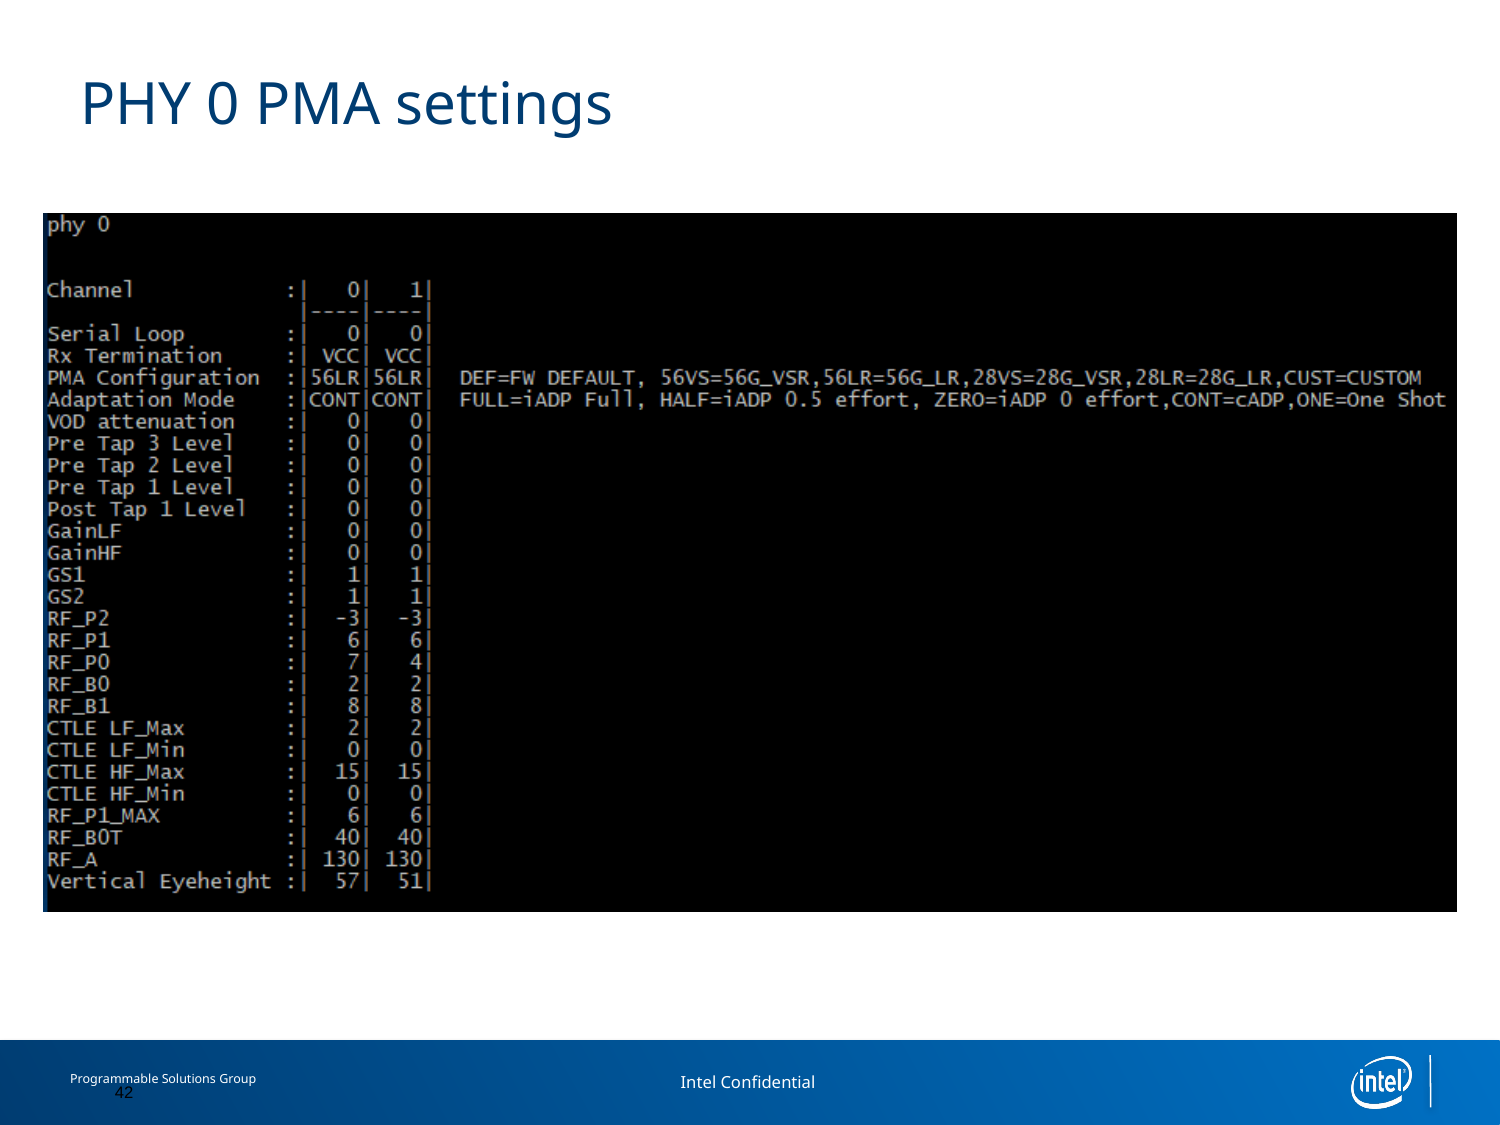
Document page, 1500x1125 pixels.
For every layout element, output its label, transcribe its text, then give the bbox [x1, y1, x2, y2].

picture [1351, 1056, 1412, 1109]
slide_number 42 [19, 1069, 134, 1116]
picture [42, 213, 1458, 912]
title PHY 0 PMA settings [80, 65, 1388, 194]
